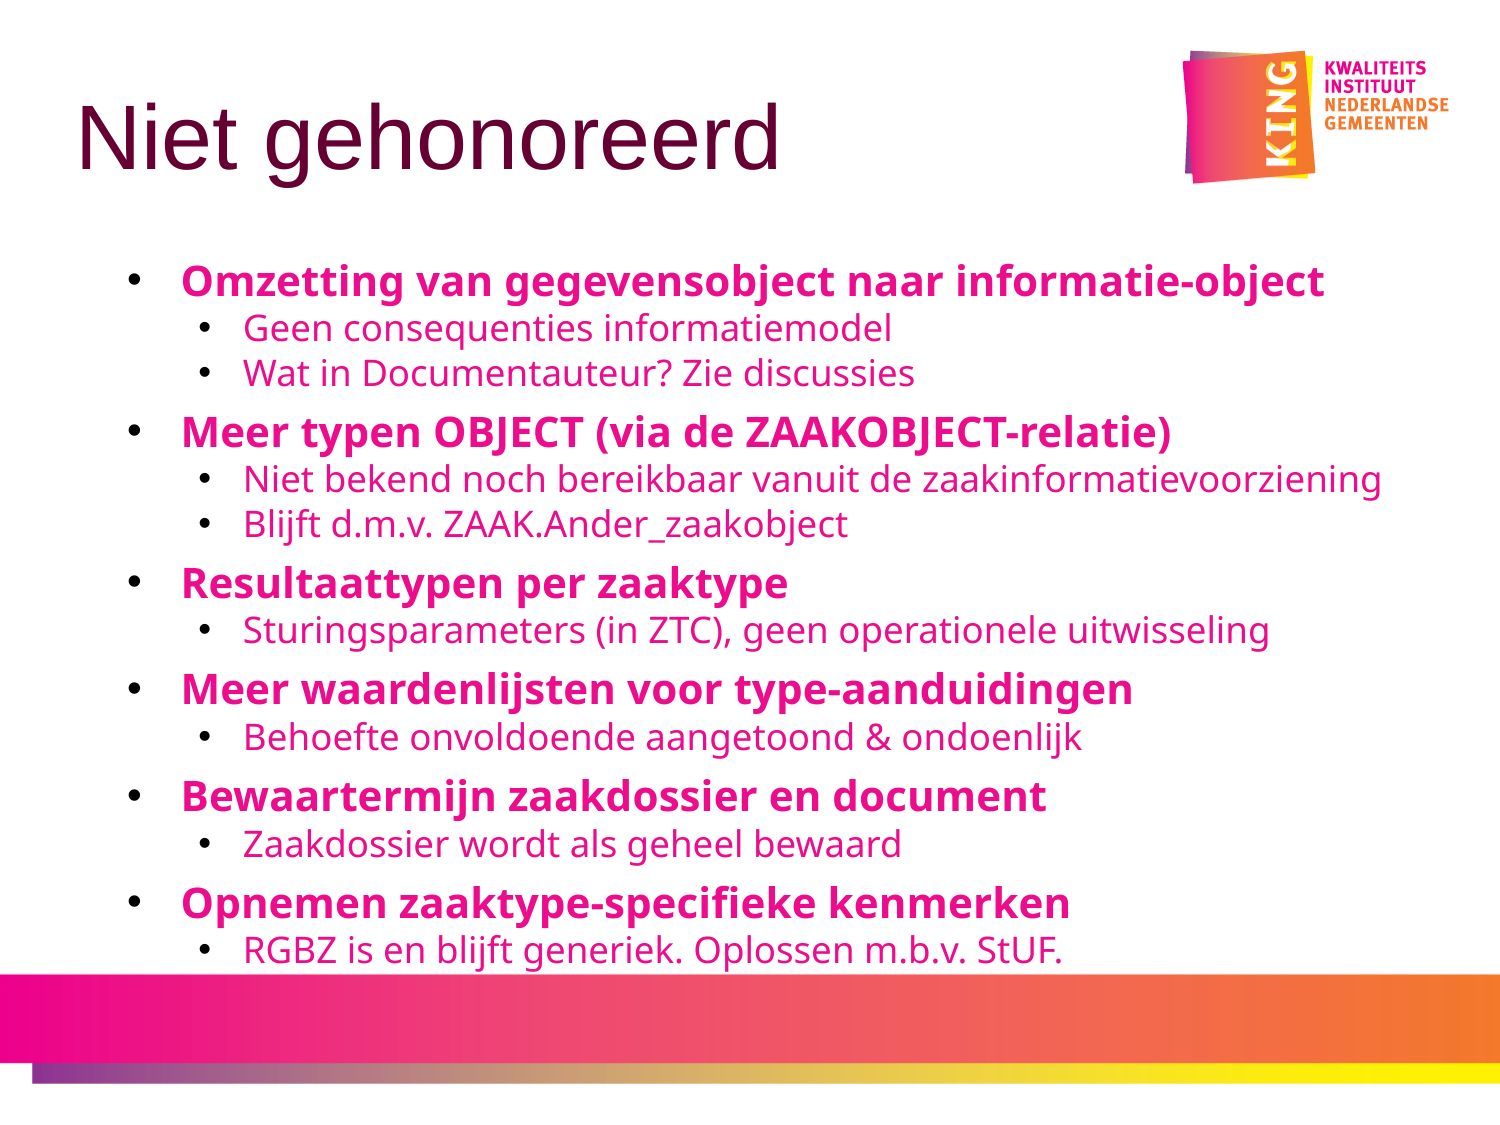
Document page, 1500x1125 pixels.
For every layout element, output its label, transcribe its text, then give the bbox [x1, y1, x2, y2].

list Omzetting van gegevensobject naar informatie-object Geen consequenties informatiemodel Wat in Documentauteur? Zie discussies Meer typen OBJECT (via de ZAAKOBJECT-relatie) Niet bekend noch bereikbaar vanuit de zaakinformatievoorziening Blijft d.m.v. ZAAK.Ander_zaakobject Resultaattypen per zaaktype Sturingsparameters (in ZTC), geen operationele uitwisseling Meer waardenlijsten voor type-aanduidingen Behoefte onvoldoende aangetoond & ondoenlijk Bewaartermijn zaakdossier en document Zaakdossier wordt als geheel bewaard Opnemen zaaktype-specifieke kenmerken RGBZ is en blijft generiek. Oplossen m.b.v. StUF. [111, 245, 1500, 989]
picture [0, 0, 1500, 1125]
title Niet gehonoreerd [74, 44, 1425, 233]
